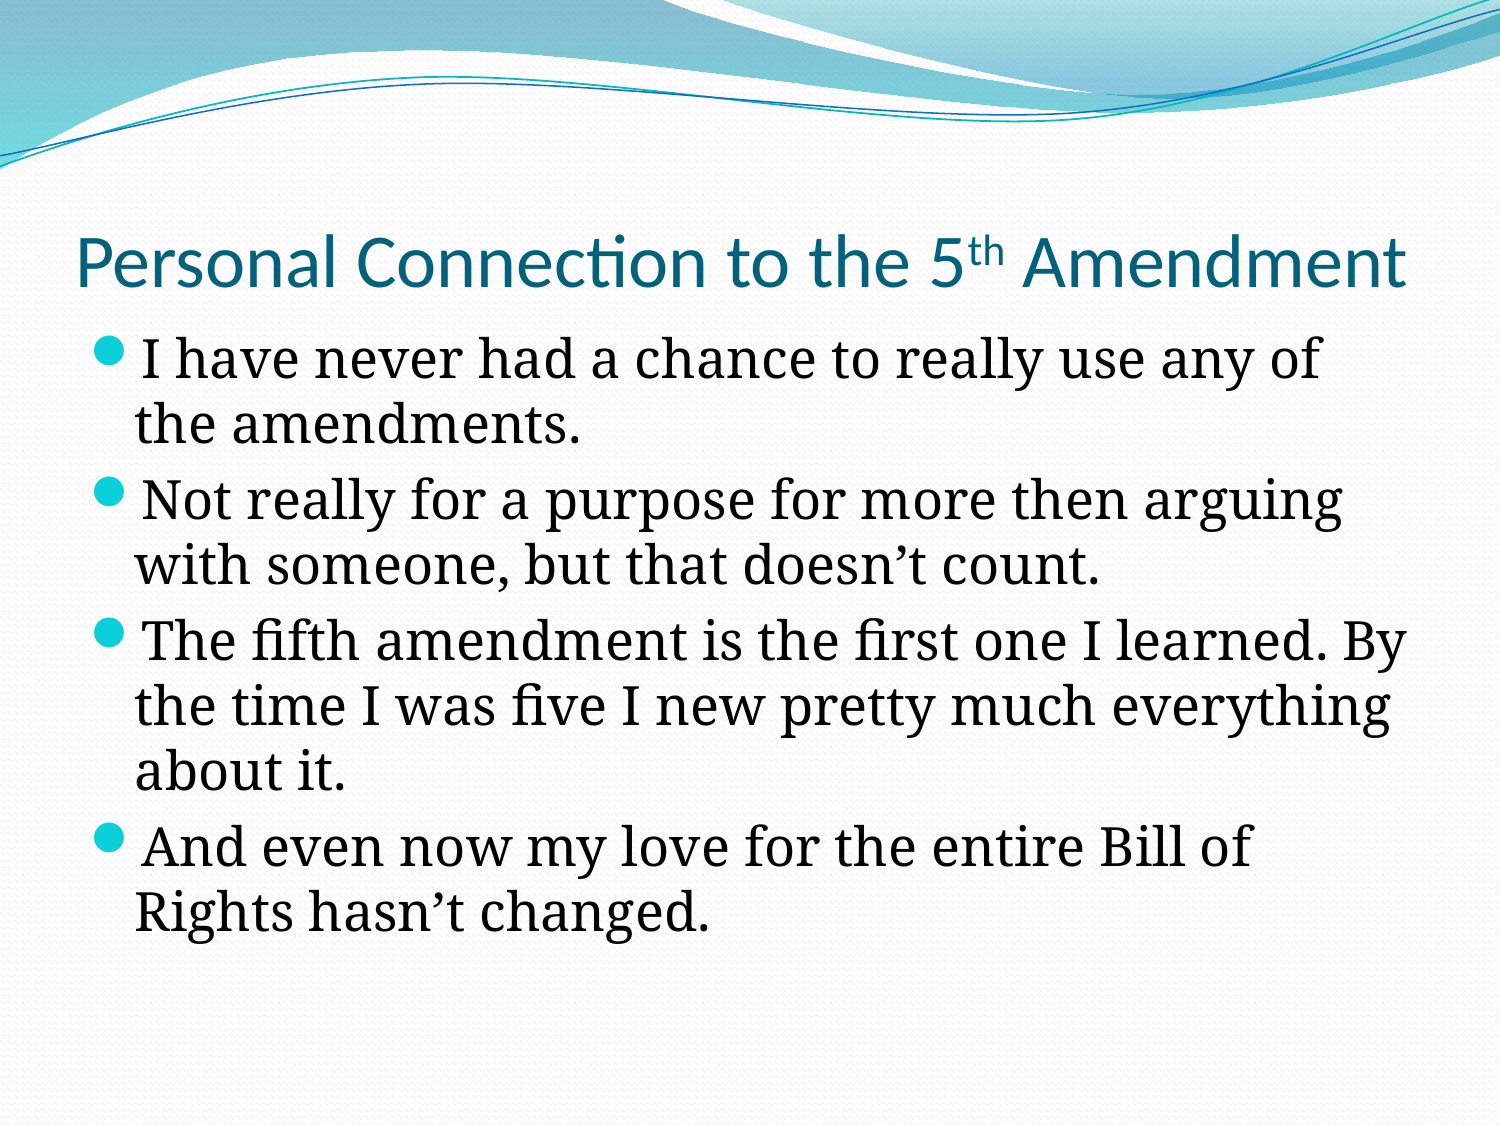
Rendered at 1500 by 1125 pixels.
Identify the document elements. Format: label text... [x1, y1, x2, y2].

title Personal Connection to the 5th Amendment [75, 115, 1425, 303]
list I have never had a chance to really use any of the amendments. Not really for a purpose for more then arguing with someone, but that doesn’t count. The fifth amendment is the first one I learned. By the time I was five I new pretty much everything about it. And even now my love for the entire Bill of Rights hasn’t changed. [75, 317, 1425, 1038]
